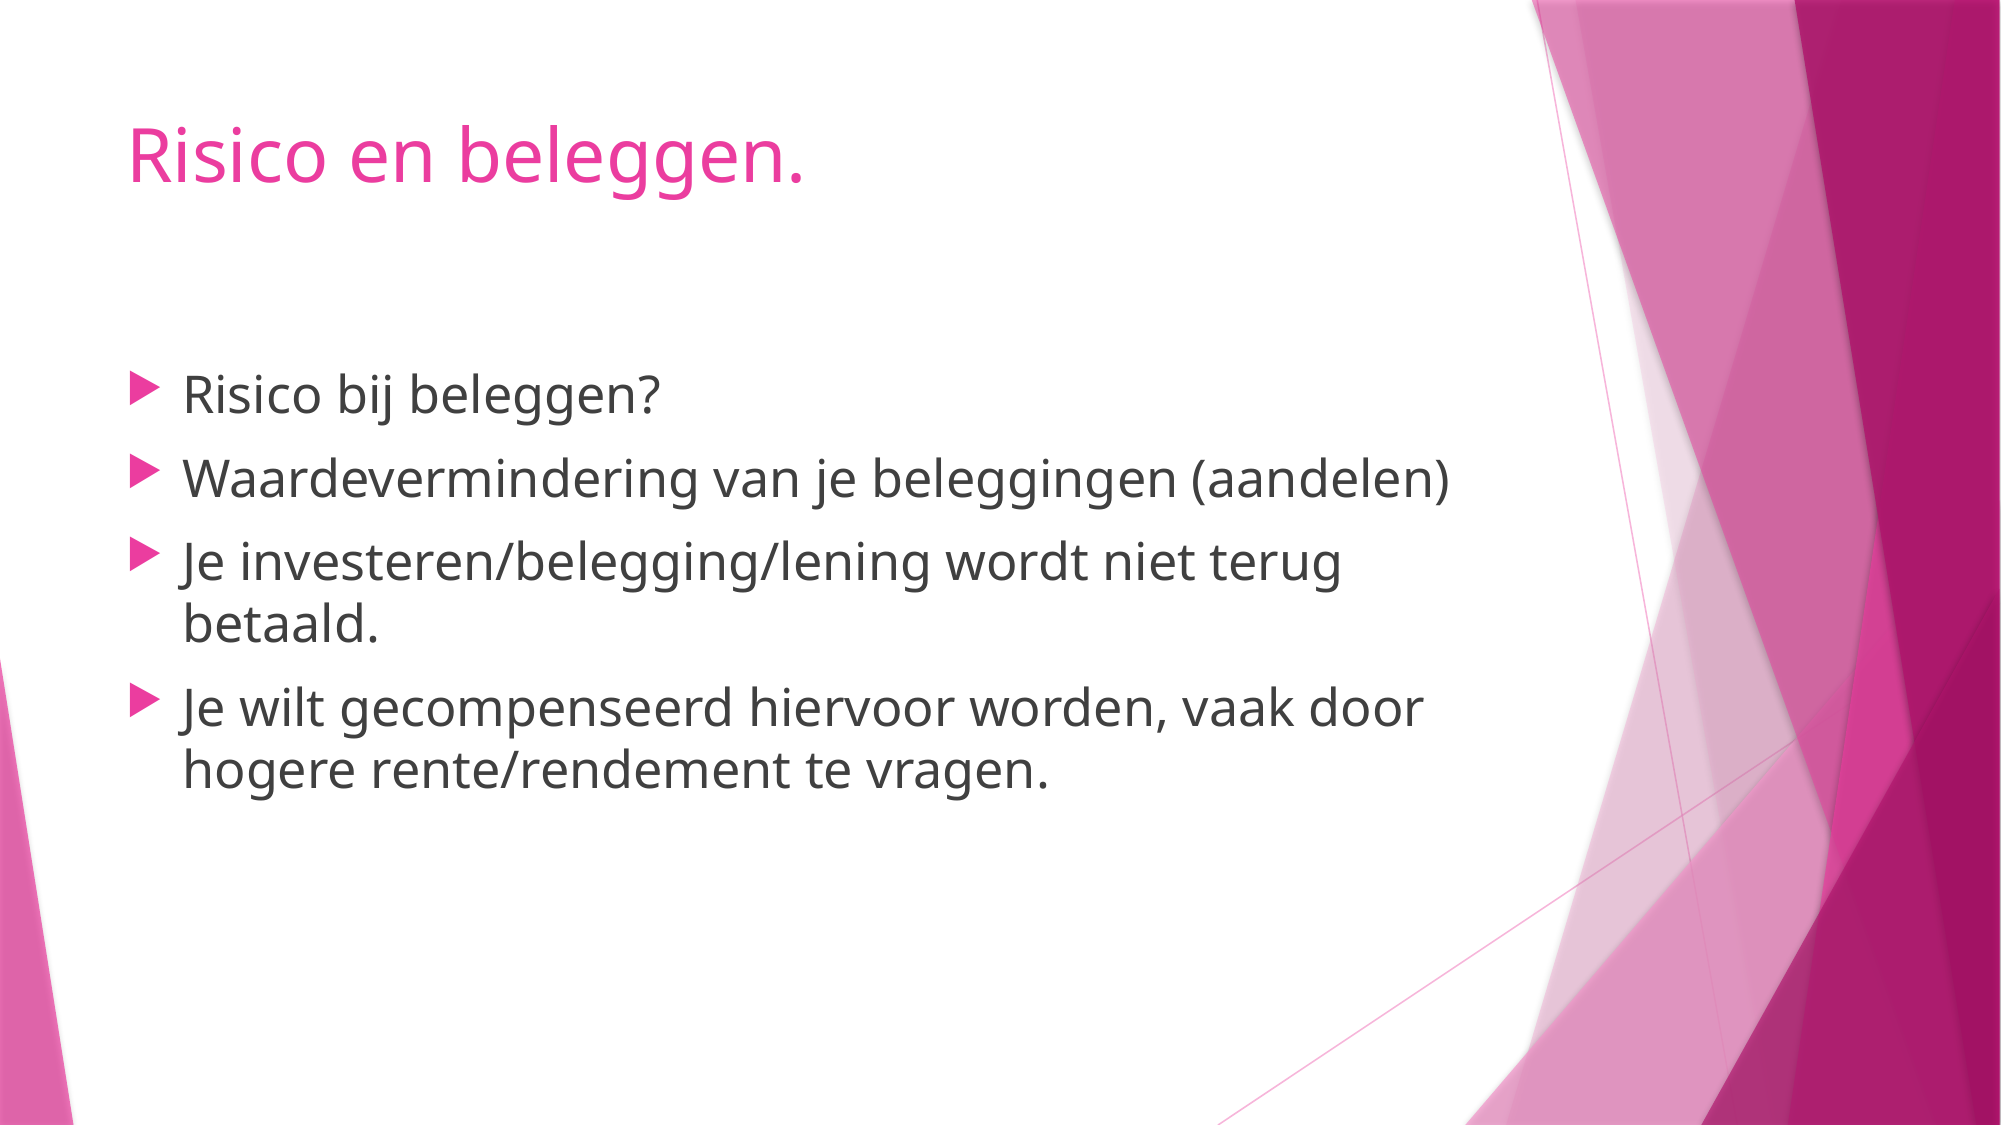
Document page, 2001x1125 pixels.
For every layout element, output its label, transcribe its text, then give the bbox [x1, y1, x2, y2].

title Risico en beleggen. [111, 99, 1522, 317]
list Risico bij beleggen? Waardevermindering van je beleggingen (aandelen) Je investeren/belegging/lening wordt niet terug betaald. Je wilt gecompenseerd hiervoor worden, vaak door hogere rente/rendement te vragen. [111, 354, 1522, 992]
